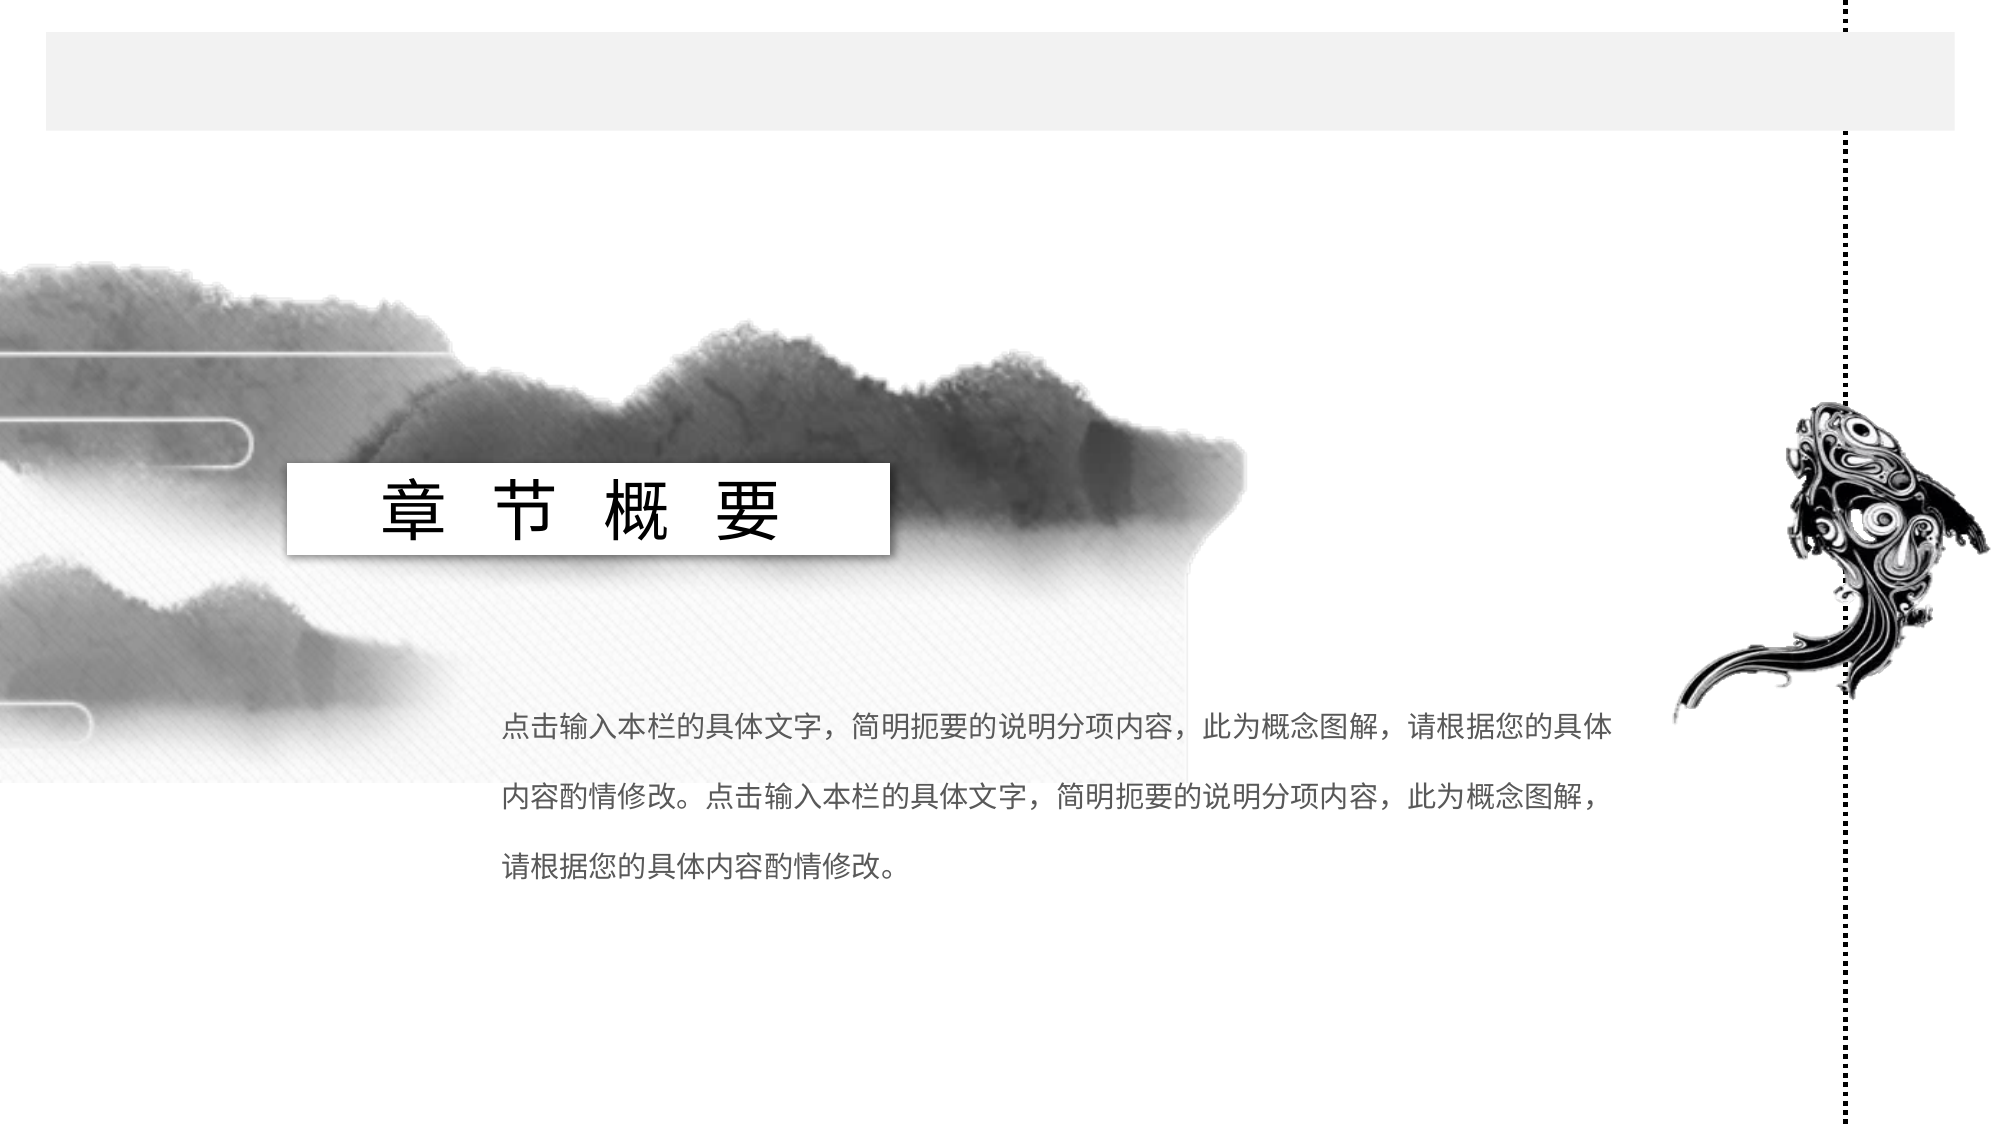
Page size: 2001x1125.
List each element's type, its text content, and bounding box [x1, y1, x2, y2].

picture [0, 0, 1627, 783]
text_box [1627, 0, 2000, 783]
text_box 点击输入本栏的具体文字，简明扼要的说明分项内容，此为概念图解，请根据您的具体内容酌情修改。点击输入本栏的具体文字，简明扼要的说明分项内容，此为概念图解，请根据您的具体内容酌情修改。 [486, 783, 1628, 946]
